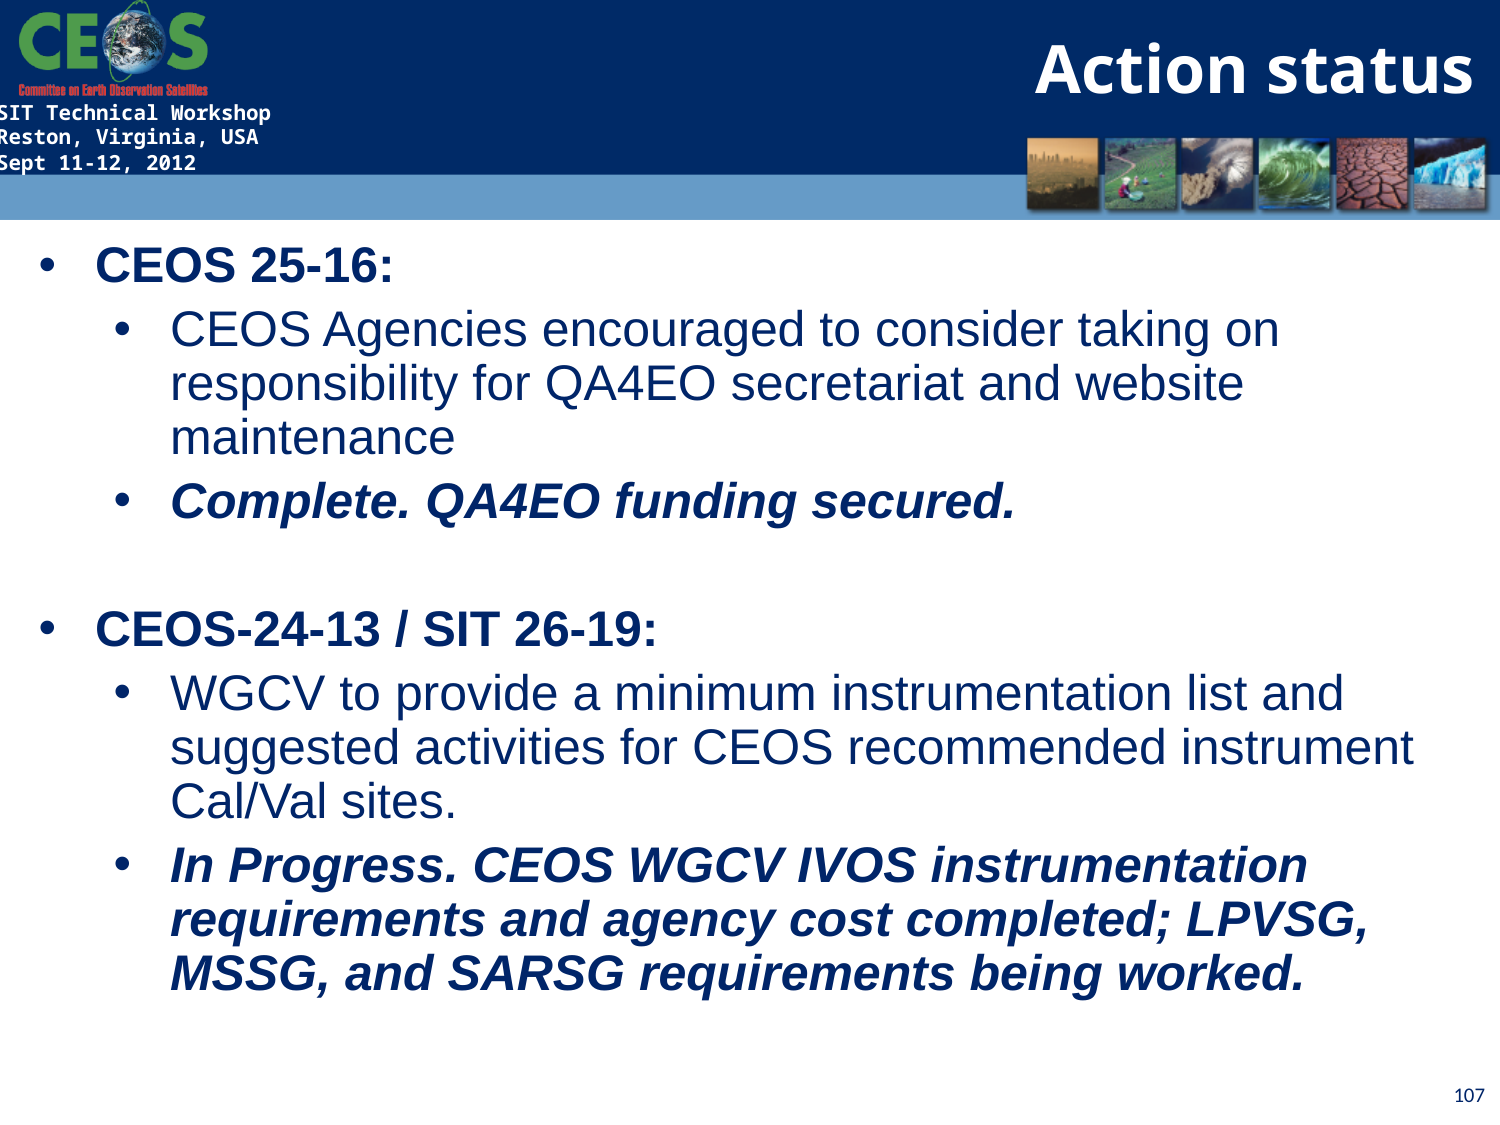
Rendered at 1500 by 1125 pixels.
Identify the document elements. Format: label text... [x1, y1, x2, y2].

text_box CEOS 25-16: CEOS Agencies encouraged to consider taking on responsibility for QA4EO secretariat and website maintenance Complete. QA4EO funding secured. CEOS-24-13 / SIT 26-19: WGCV to provide a minimum instrumentation list and suggested activities for CEOS recommended instrument Cal/Val sites. In Progress. CEOS WGCV IVOS instrumentation requirements and agency cost completed; LPVSG, MSSG, and SARSG requirements being worked. [24, 232, 1473, 1074]
title Action status [216, 16, 1491, 117]
picture [0, 0, 1500, 220]
slide_number 107 [1187, 1073, 1500, 1125]
